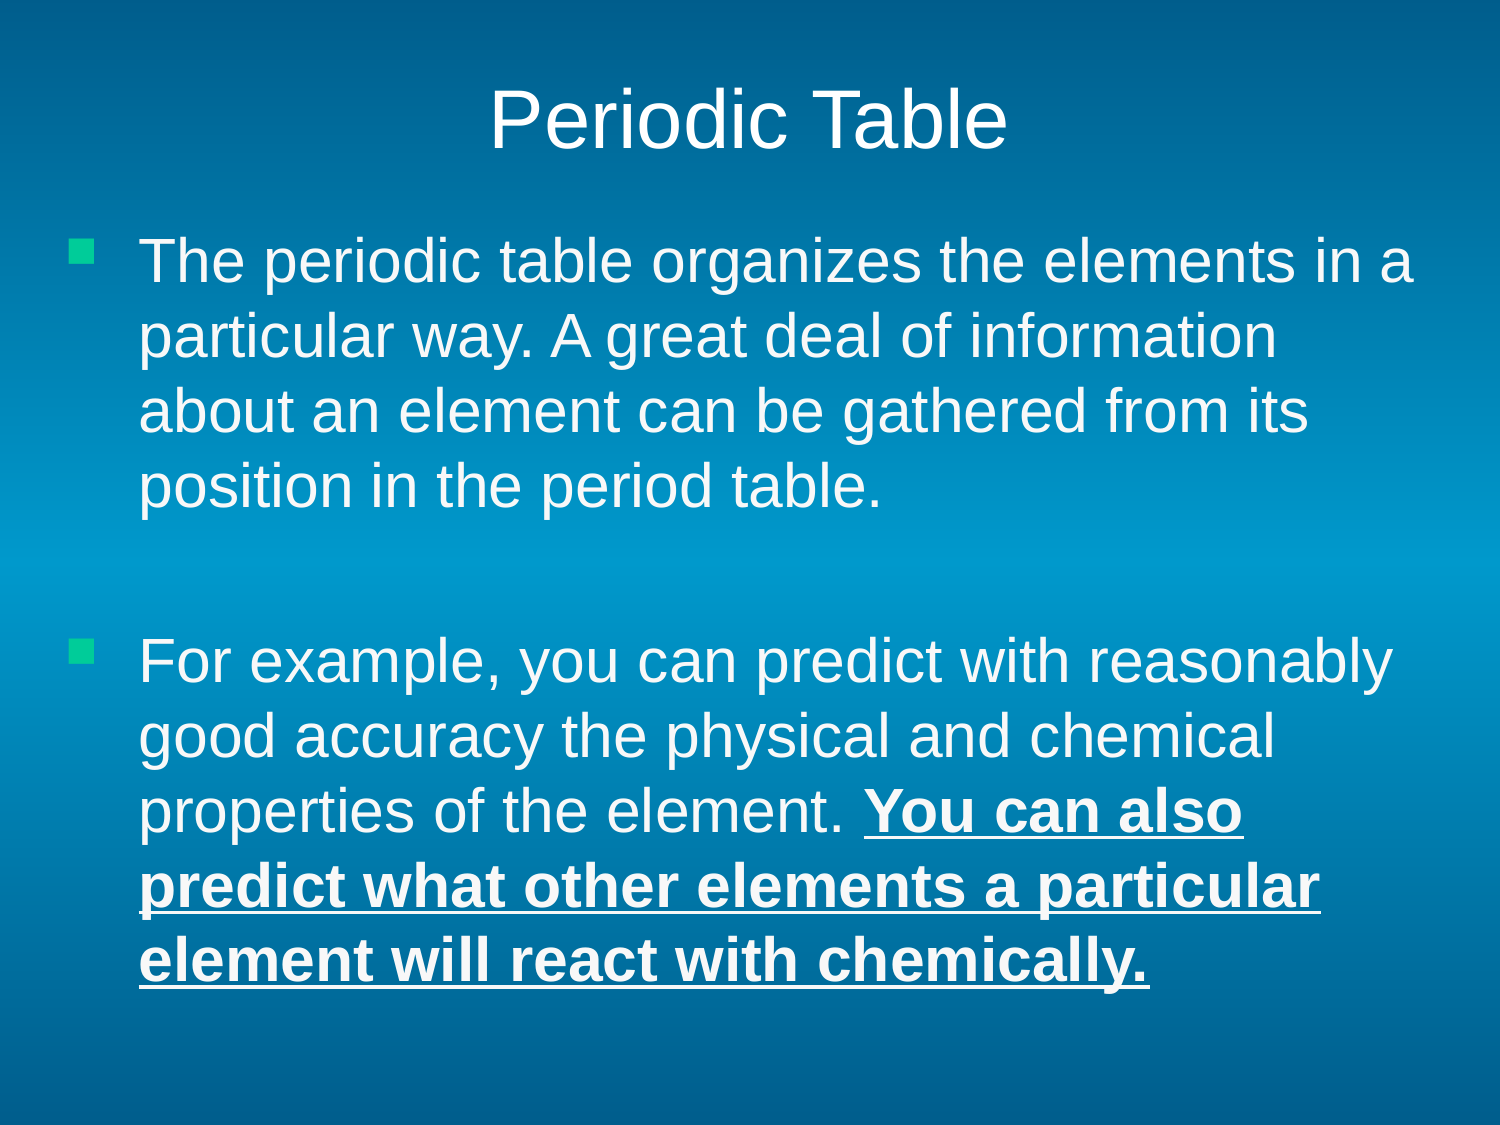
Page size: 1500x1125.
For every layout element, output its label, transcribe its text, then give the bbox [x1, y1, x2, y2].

list The periodic table organizes the elements in a particular way. A great deal of information about an element can be gathered from its position in the period table. For example, you can predict with reasonably good accuracy the physical and chemical properties of the element. You can also predict what other elements a particular element will react with chemically. [49, 212, 1451, 1038]
title Periodic Table [162, 24, 1337, 173]
